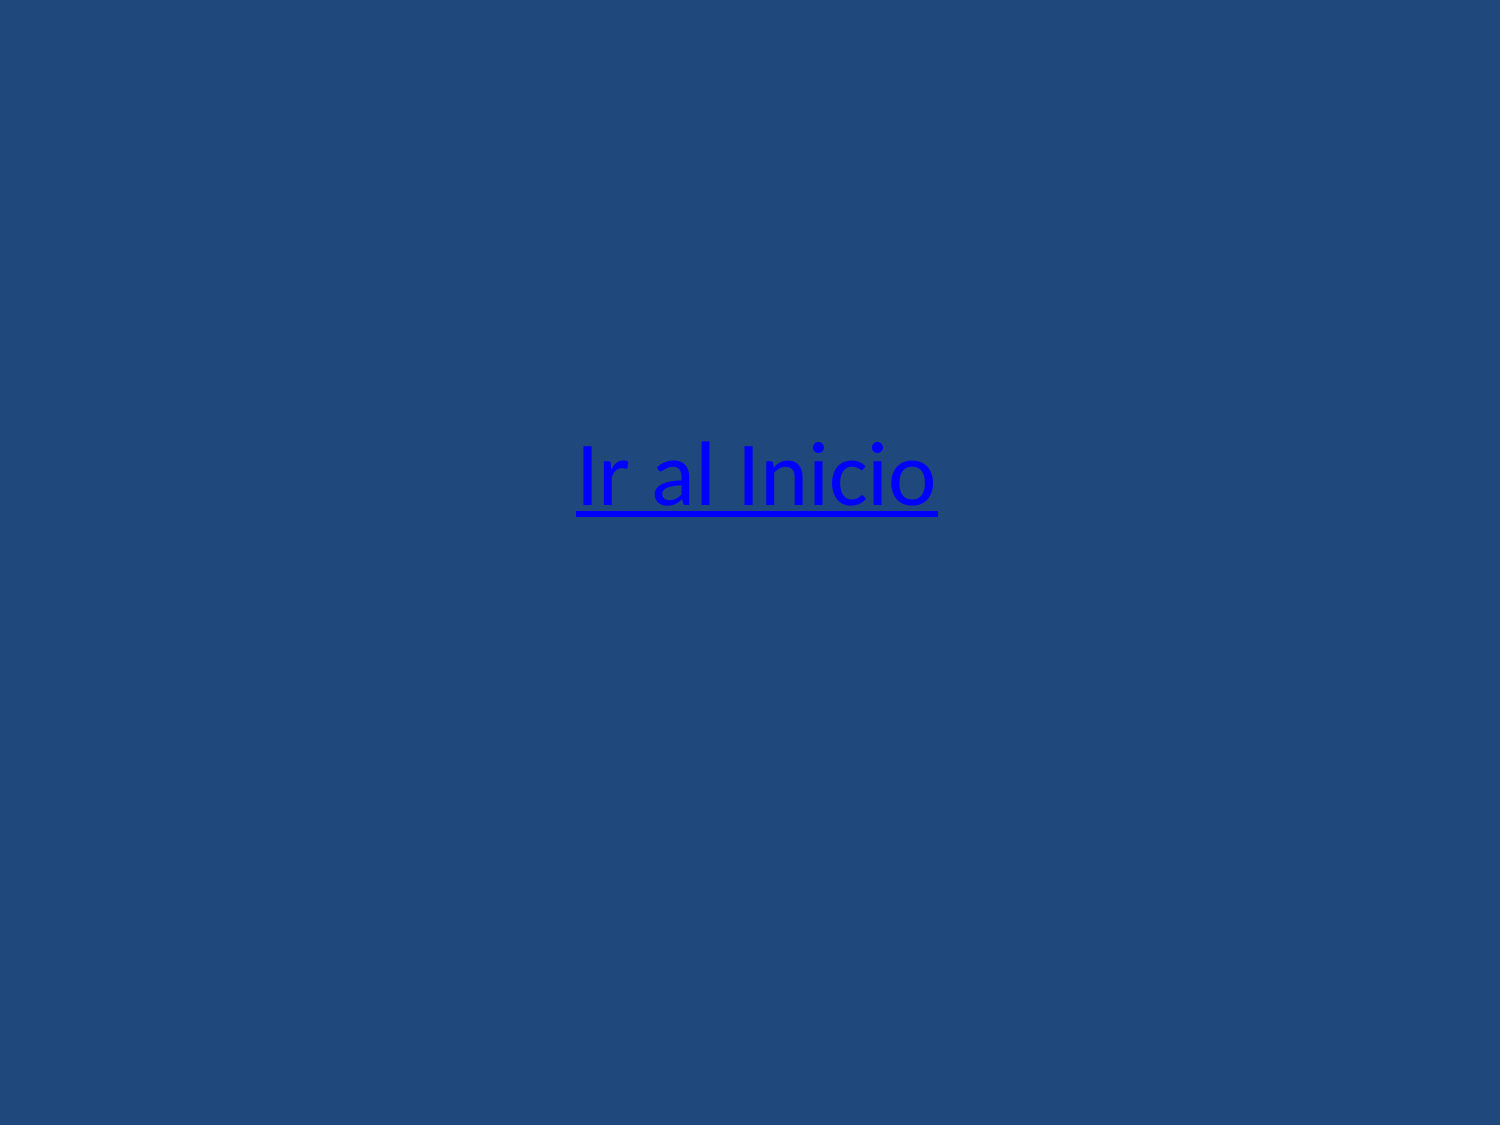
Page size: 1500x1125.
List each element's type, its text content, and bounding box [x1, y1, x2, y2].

title Ir al Inicio [82, 375, 1432, 563]
